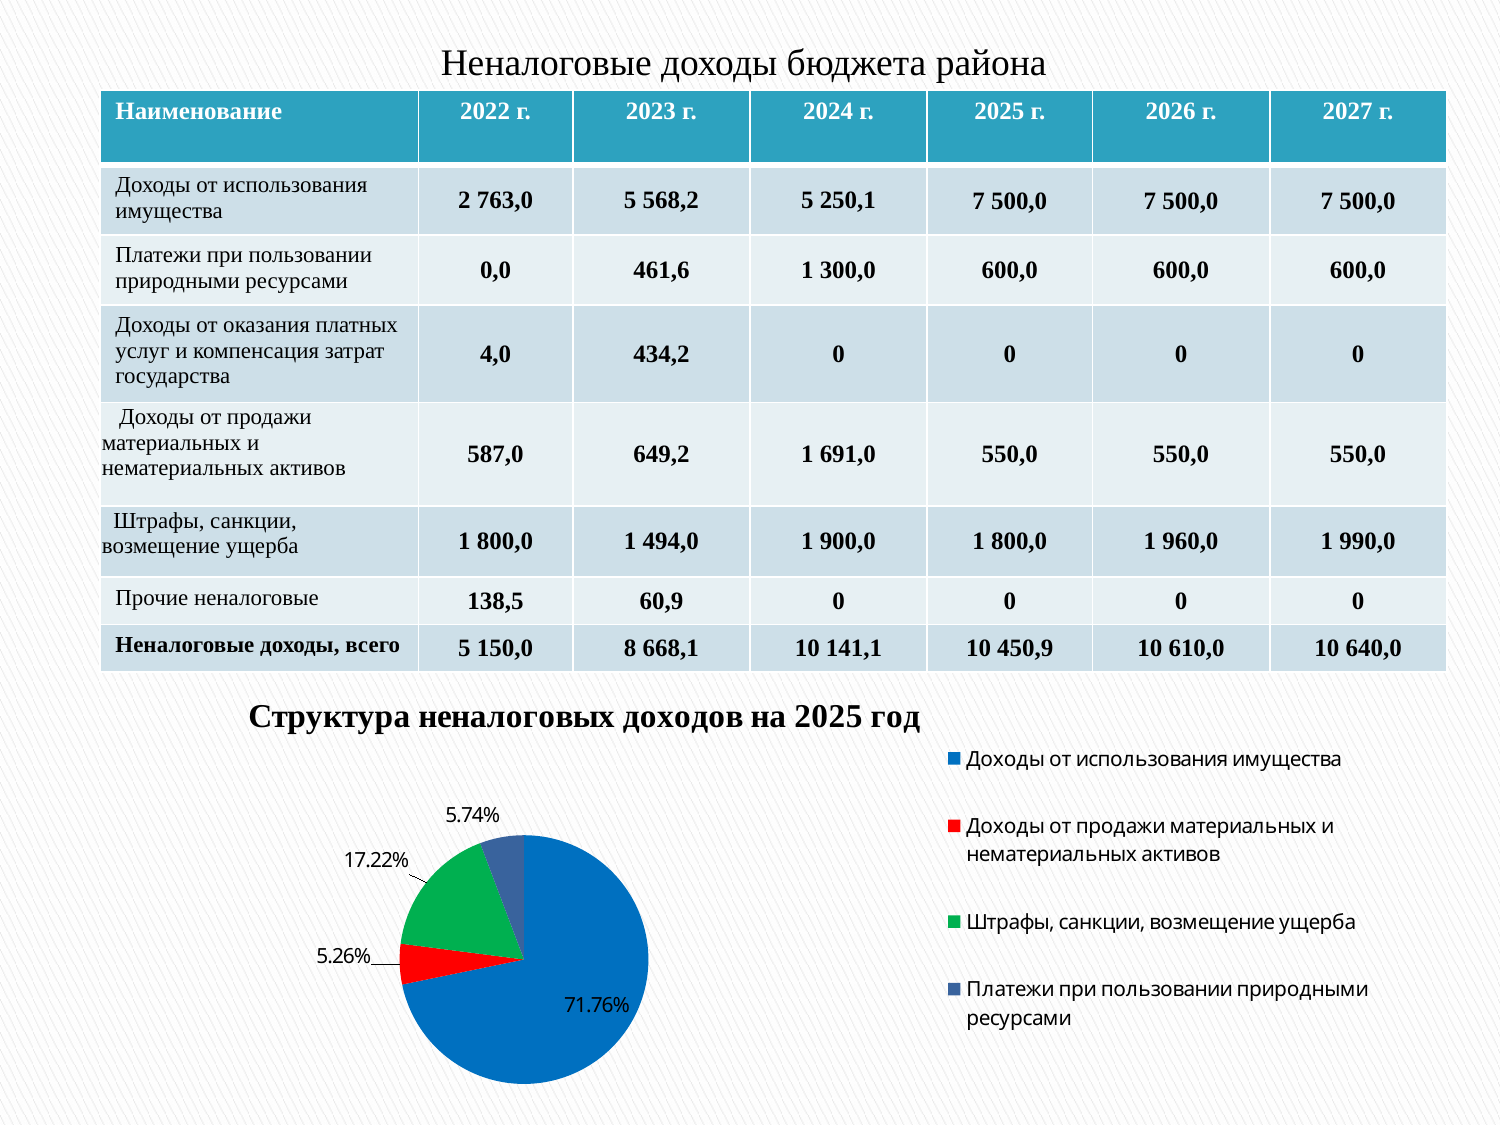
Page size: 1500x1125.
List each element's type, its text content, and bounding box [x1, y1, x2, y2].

table_cell 550,0 [928, 403, 1092, 505]
table_cell 600,0 [1093, 236, 1269, 304]
table_cell 10 450,9 [928, 625, 1092, 671]
table_cell 10 640,0 [1271, 625, 1446, 671]
table_cell 649,2 [574, 403, 749, 505]
table_cell 10 141,1 [751, 625, 926, 671]
table_cell 600,0 [928, 236, 1092, 304]
table_cell Доходы от оказания платных услуг и компенсация затрат государства [101, 306, 418, 402]
table_cell 0,0 [419, 236, 572, 304]
table_cell 1 900,0 [751, 507, 926, 576]
table_cell 1 300,0 [751, 236, 926, 304]
table_cell 1 800,0 [928, 507, 1092, 576]
table_header 2022 г. [419, 91, 572, 162]
table_header 2027 г. [1271, 91, 1446, 162]
table_cell 0 [928, 578, 1092, 624]
table_cell 5 250,1 [751, 168, 926, 234]
table_cell 7 500,0 [928, 168, 1092, 234]
table_cell 1 691,0 [751, 403, 926, 505]
table_cell 1 990,0 [1271, 507, 1446, 576]
table_cell 60,9 [574, 578, 749, 624]
table_cell 587,0 [419, 403, 572, 505]
table_header 2023 г. [574, 91, 749, 162]
table_cell 1 494,0 [574, 507, 749, 576]
table_cell 0 [751, 578, 926, 624]
table_header 2026 г. [1093, 91, 1269, 162]
table_cell Доходы от использования имущества [101, 168, 418, 234]
table_cell 7 500,0 [1271, 168, 1446, 234]
table_cell Платежи при пользовании природными ресурсами [101, 236, 418, 304]
table_cell 10 610,0 [1093, 625, 1269, 671]
table_cell 7 500,0 [1093, 168, 1269, 234]
table_cell 2 763,0 [419, 168, 572, 234]
table_cell Доходы от продажи материальных и нематериальных активов [101, 403, 418, 505]
table_header Наименование [101, 91, 418, 162]
table_cell 138,5 [419, 578, 572, 624]
table_cell 0 [1271, 306, 1446, 402]
table_cell 0 [1093, 578, 1269, 624]
table_cell Штрафы, санкции, возмещение ущерба [101, 507, 418, 576]
table_cell 5 568,2 [574, 168, 749, 234]
table_cell 461,6 [574, 236, 749, 304]
table_cell 0 [1093, 306, 1269, 402]
text_box Неналоговые доходы бюджета района [171, 30, 1317, 89]
table_cell 550,0 [1093, 403, 1269, 505]
table_cell 8 668,1 [574, 625, 749, 671]
table_header 2024 г. [751, 91, 926, 162]
table_cell 4,0 [419, 306, 572, 402]
table_cell 1 960,0 [1093, 507, 1269, 576]
table_cell 0 [928, 306, 1092, 402]
table_cell 600,0 [1271, 236, 1446, 304]
table_cell 434,2 [574, 306, 749, 402]
table_cell Неналоговые доходы, всего [101, 625, 418, 671]
table_cell Прочие неналоговые [101, 578, 418, 624]
table_cell 0 [1271, 578, 1446, 624]
table_cell 5 150,0 [419, 625, 572, 671]
table_cell 1 800,0 [419, 507, 572, 576]
table_cell 550,0 [1271, 403, 1446, 505]
table_cell 0 [751, 306, 926, 402]
table_header 2025 г. [928, 91, 1092, 162]
chart [100, 679, 1389, 1102]
